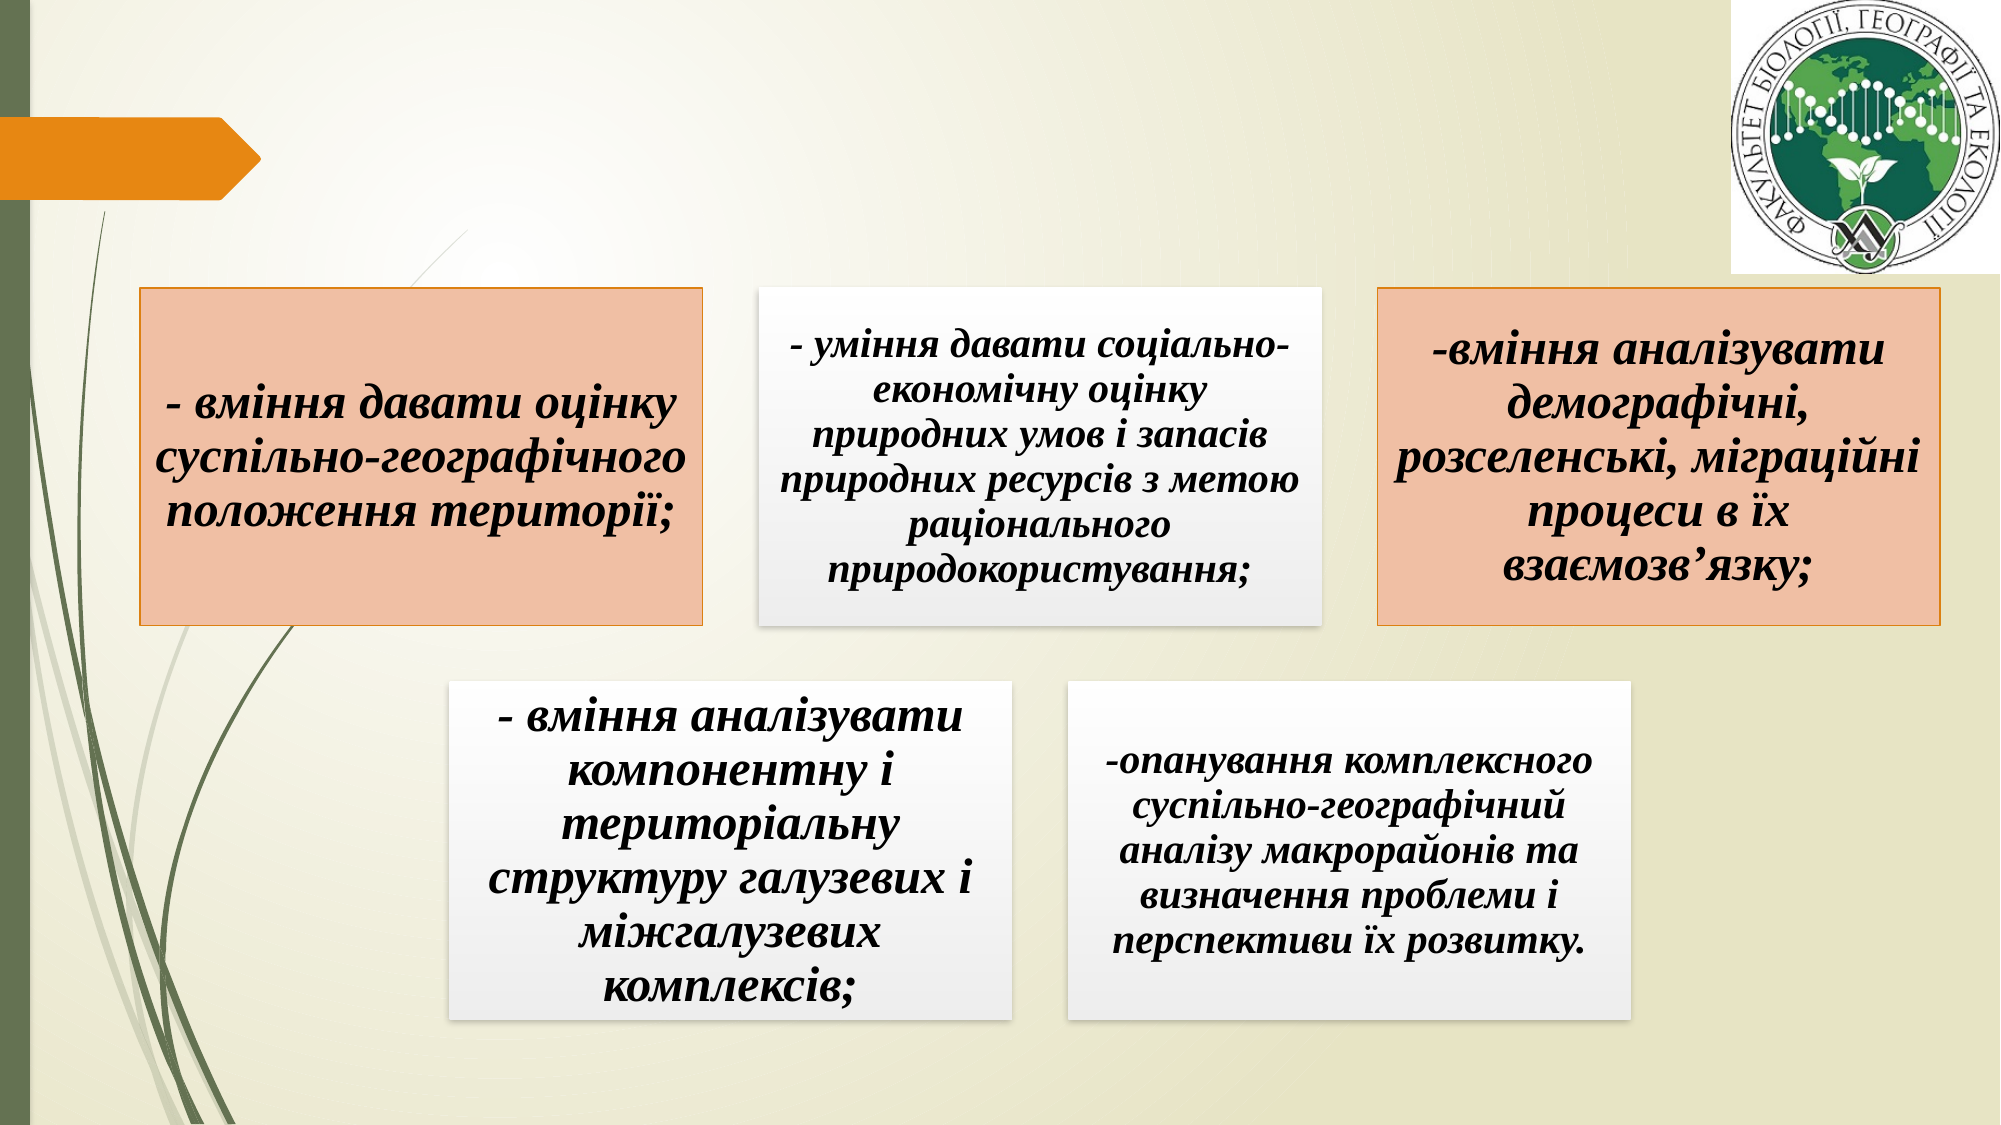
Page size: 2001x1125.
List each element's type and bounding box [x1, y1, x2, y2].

text_box [139, 181, 1941, 1125]
picture [1730, 0, 2000, 274]
